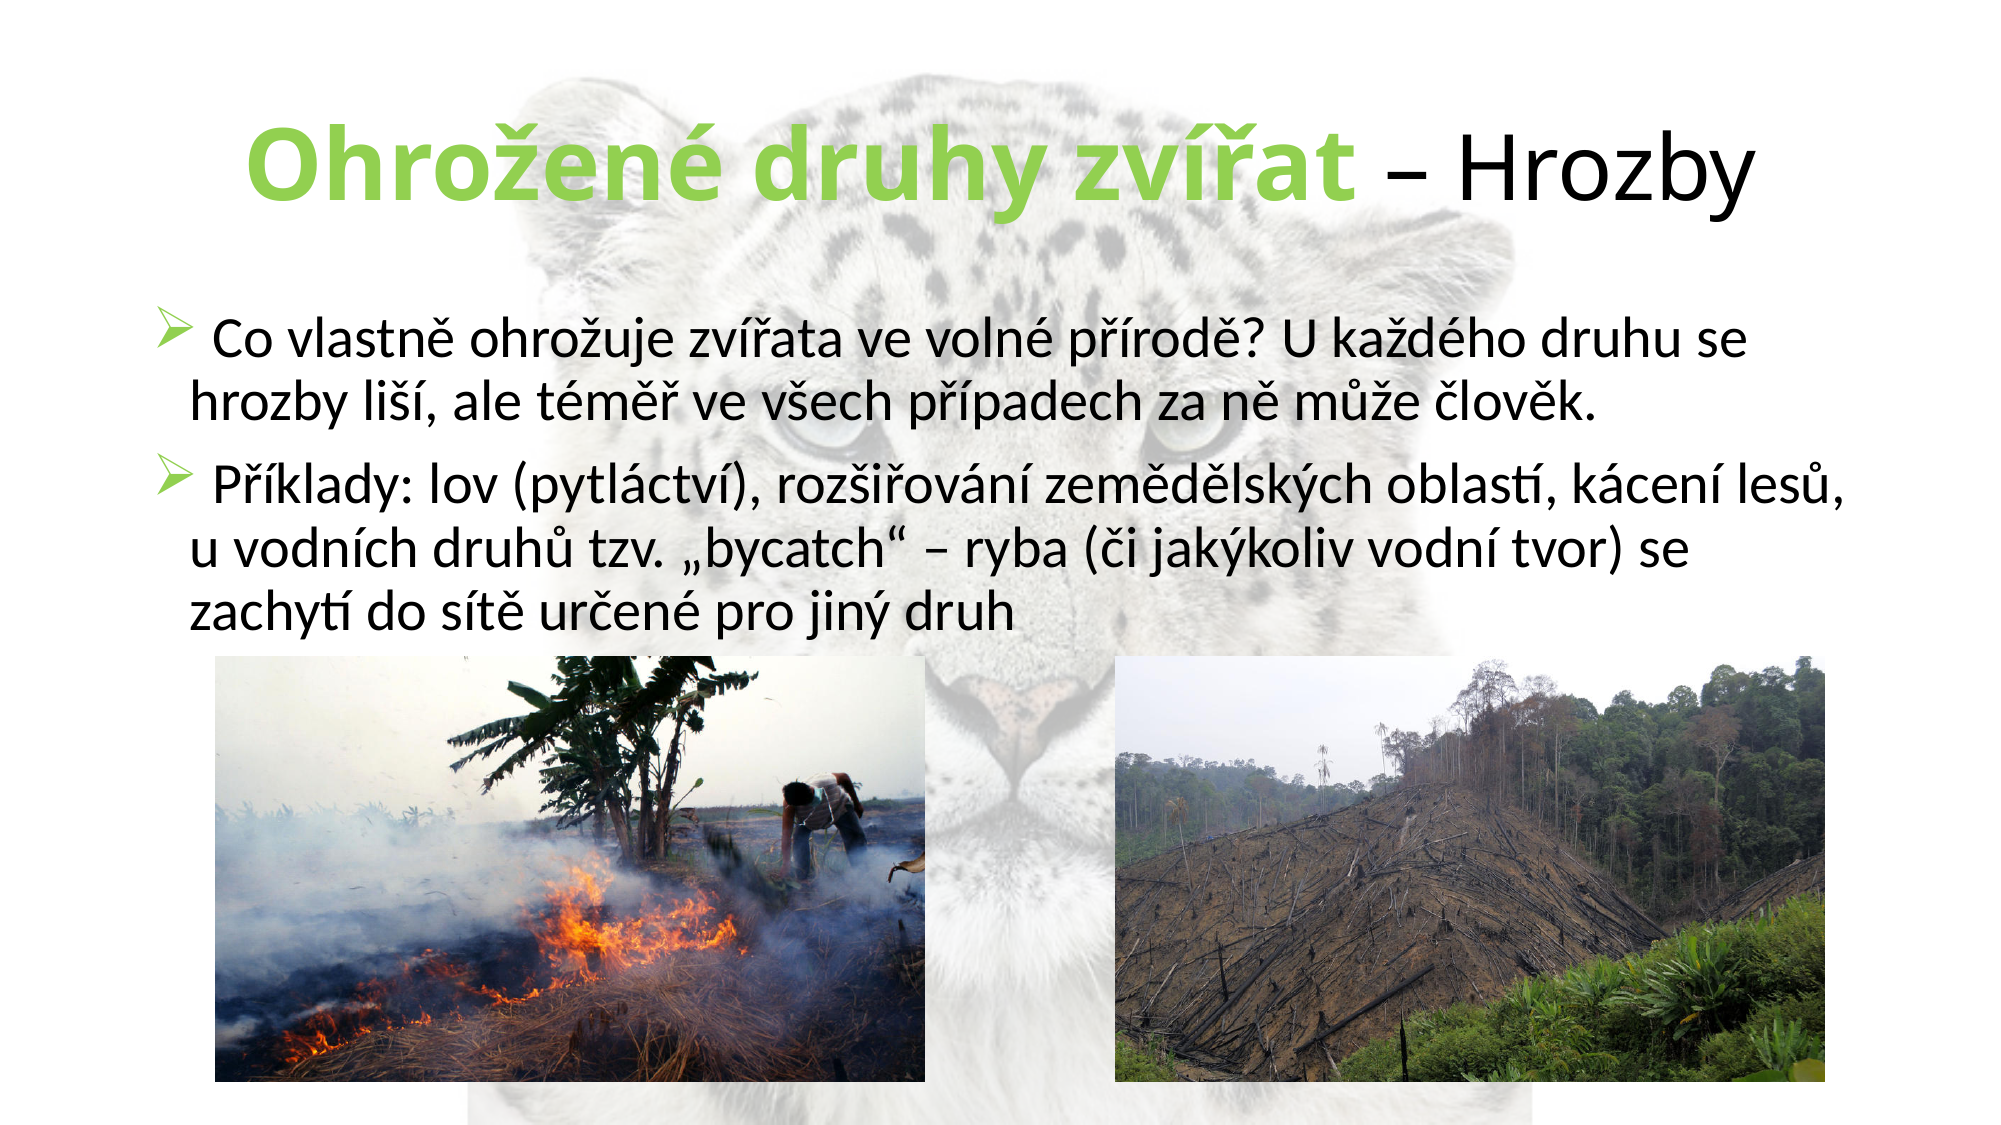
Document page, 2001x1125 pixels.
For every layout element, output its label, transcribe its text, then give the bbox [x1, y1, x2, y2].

list Co vlastně ohrožuje zvířata ve volné přírodě? U každého druhu se hrozby liší, ale téměř ve všech případech za ně může člověk. Příklady: lov (pytláctví), rozšiřování zemědělských oblastí, kácení lesů, u vodních druhů tzv. „bycatch“ – ryba (či jakýkoliv vodní tvor) se zachytí do sítě určené pro jiný druh [137, 299, 1863, 1014]
title Ohrožené druhy zvířat – Hrozby [137, 59, 1863, 278]
picture [1115, 656, 1825, 1082]
picture [215, 656, 925, 1082]
